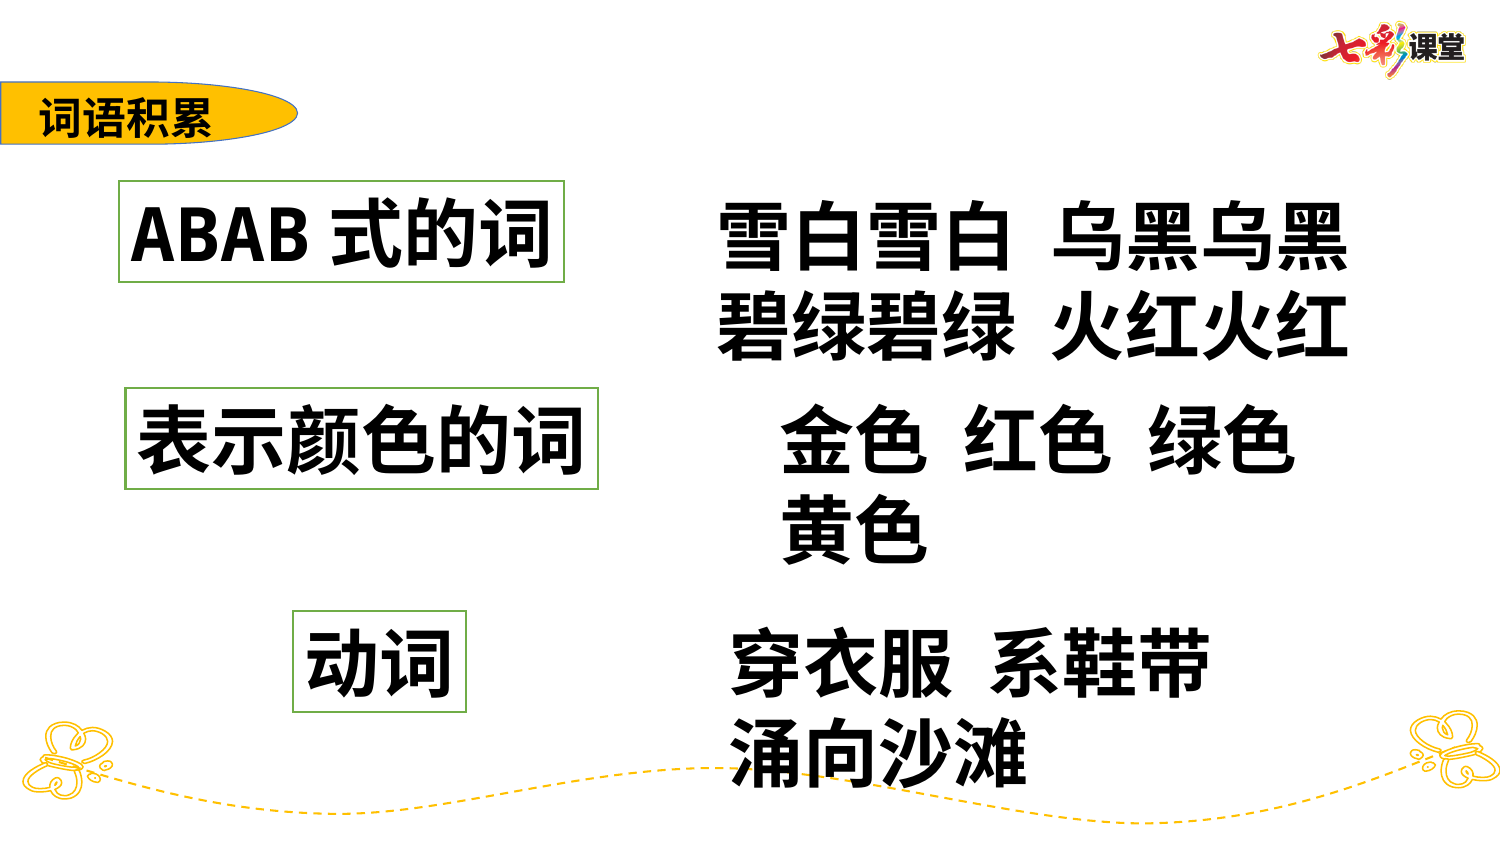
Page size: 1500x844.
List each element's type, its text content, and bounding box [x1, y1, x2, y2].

text_box ABAB式的词 [118, 180, 565, 283]
text_box 动词 [292, 610, 467, 713]
text_box 金色 红色 绿色 黄色 [768, 387, 1343, 579]
text_box 雪白雪白 乌黑乌黑 碧绿碧绿 火红火红 [704, 184, 1362, 376]
picture [1316, 20, 1468, 80]
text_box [0, 81, 298, 152]
text_box 穿衣服 系鞋带 涌向沙滩 [717, 610, 1242, 802]
text_box 表示颜色的词 [124, 387, 599, 490]
